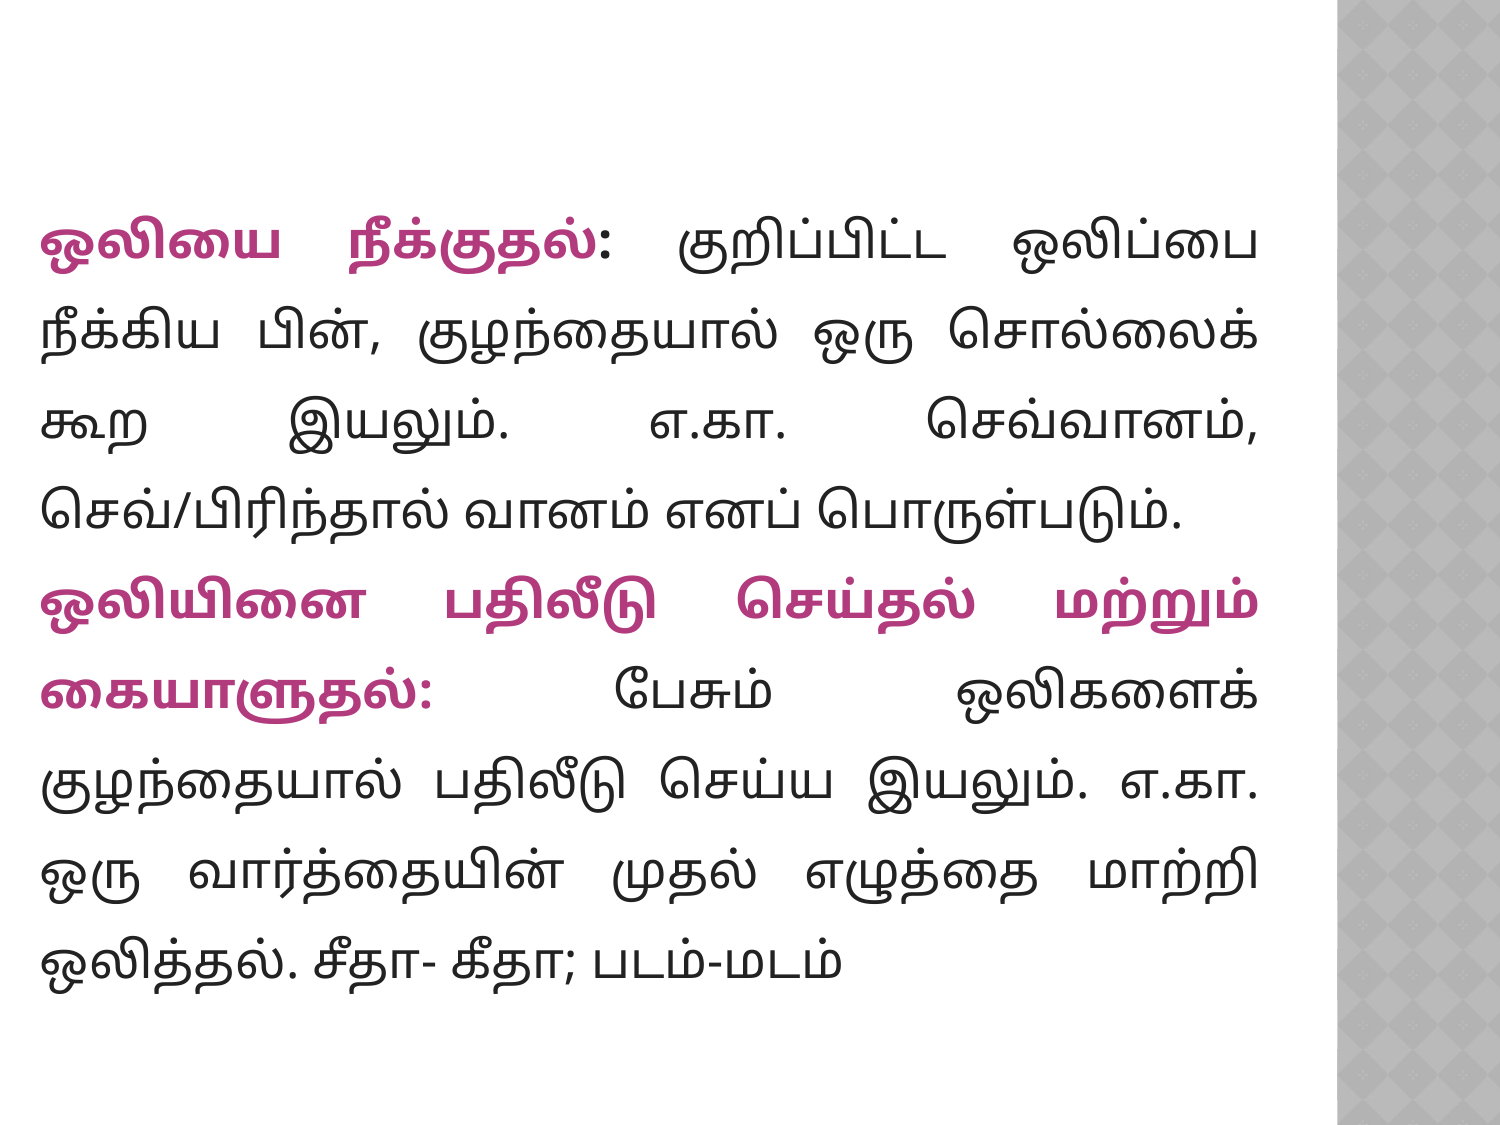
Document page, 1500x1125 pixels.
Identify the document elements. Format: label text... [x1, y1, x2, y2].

text_box ஒலியை நீக்குதல்: குறிப்பிட்ட ஒலிப்பை நீக்கிய பின், குழந்தையால் ஒரு சொல்லைக் கூற இயலும். எ.கா. செவ்வானம், செவ்/பிரிந்தால் வானம் எனப் பொருள்படும். ஒலியினை பதிலீடு செய்தல் மற்றும் கையாளுதல்: பேசும் ஒலிகளைக் குழந்தையால் பதிலீடு செய்ய இயலும். எ.கா. ஒரு வார்த்தையின் முதல் எழுத்தை மாற்றி ஒலித்தல். சீதா- கீதா; படம்-மடம் [24, 171, 1275, 997]
